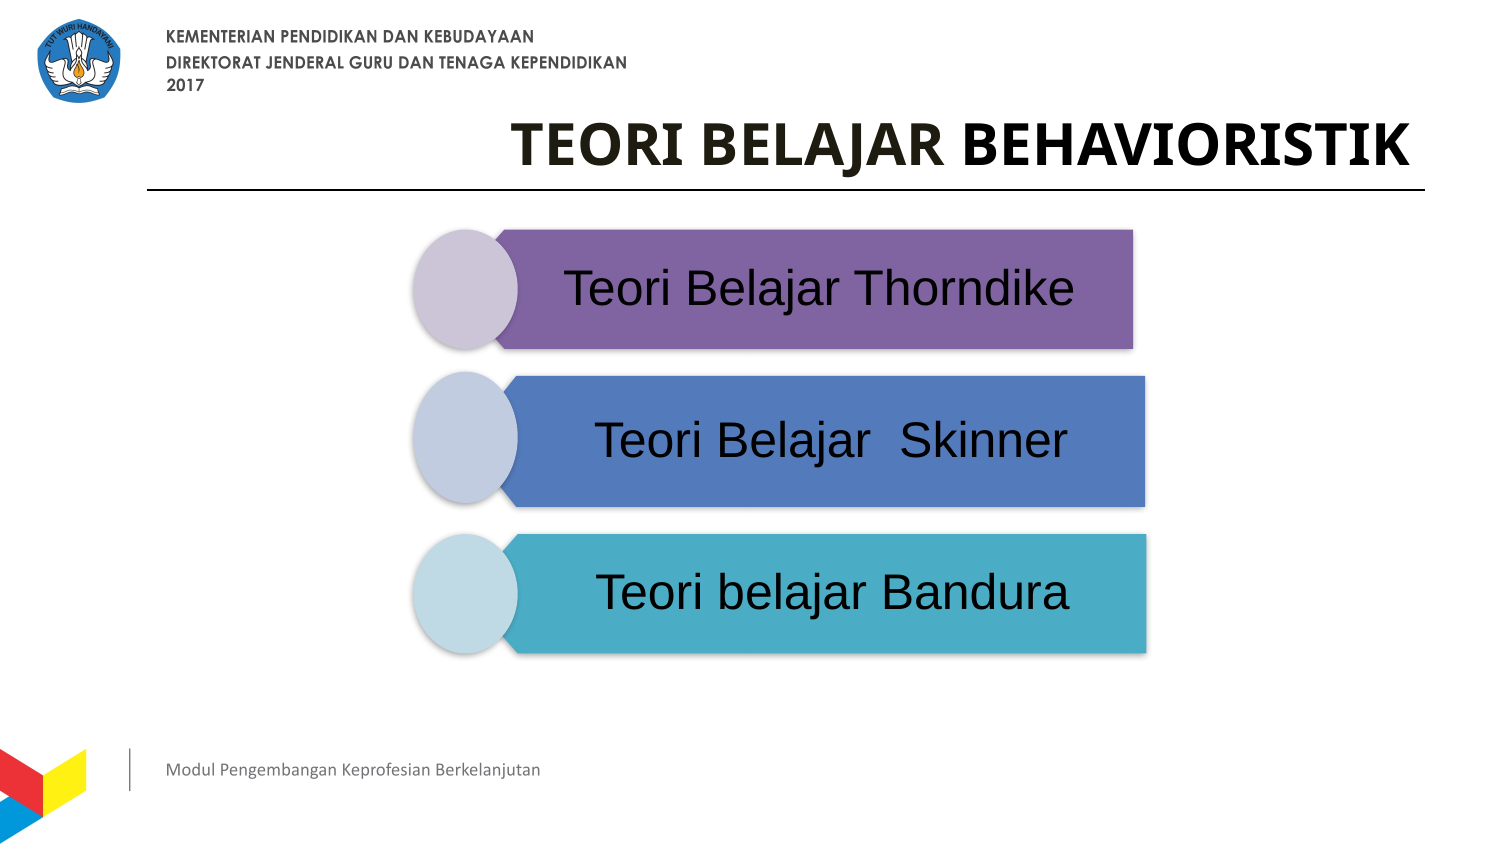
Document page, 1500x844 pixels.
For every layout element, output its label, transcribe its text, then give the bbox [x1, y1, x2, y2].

picture [0, 0, 1498, 844]
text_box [413, 229, 1147, 654]
title TEORI BELAJAR BEHAVIORISTIK [147, 99, 1425, 185]
